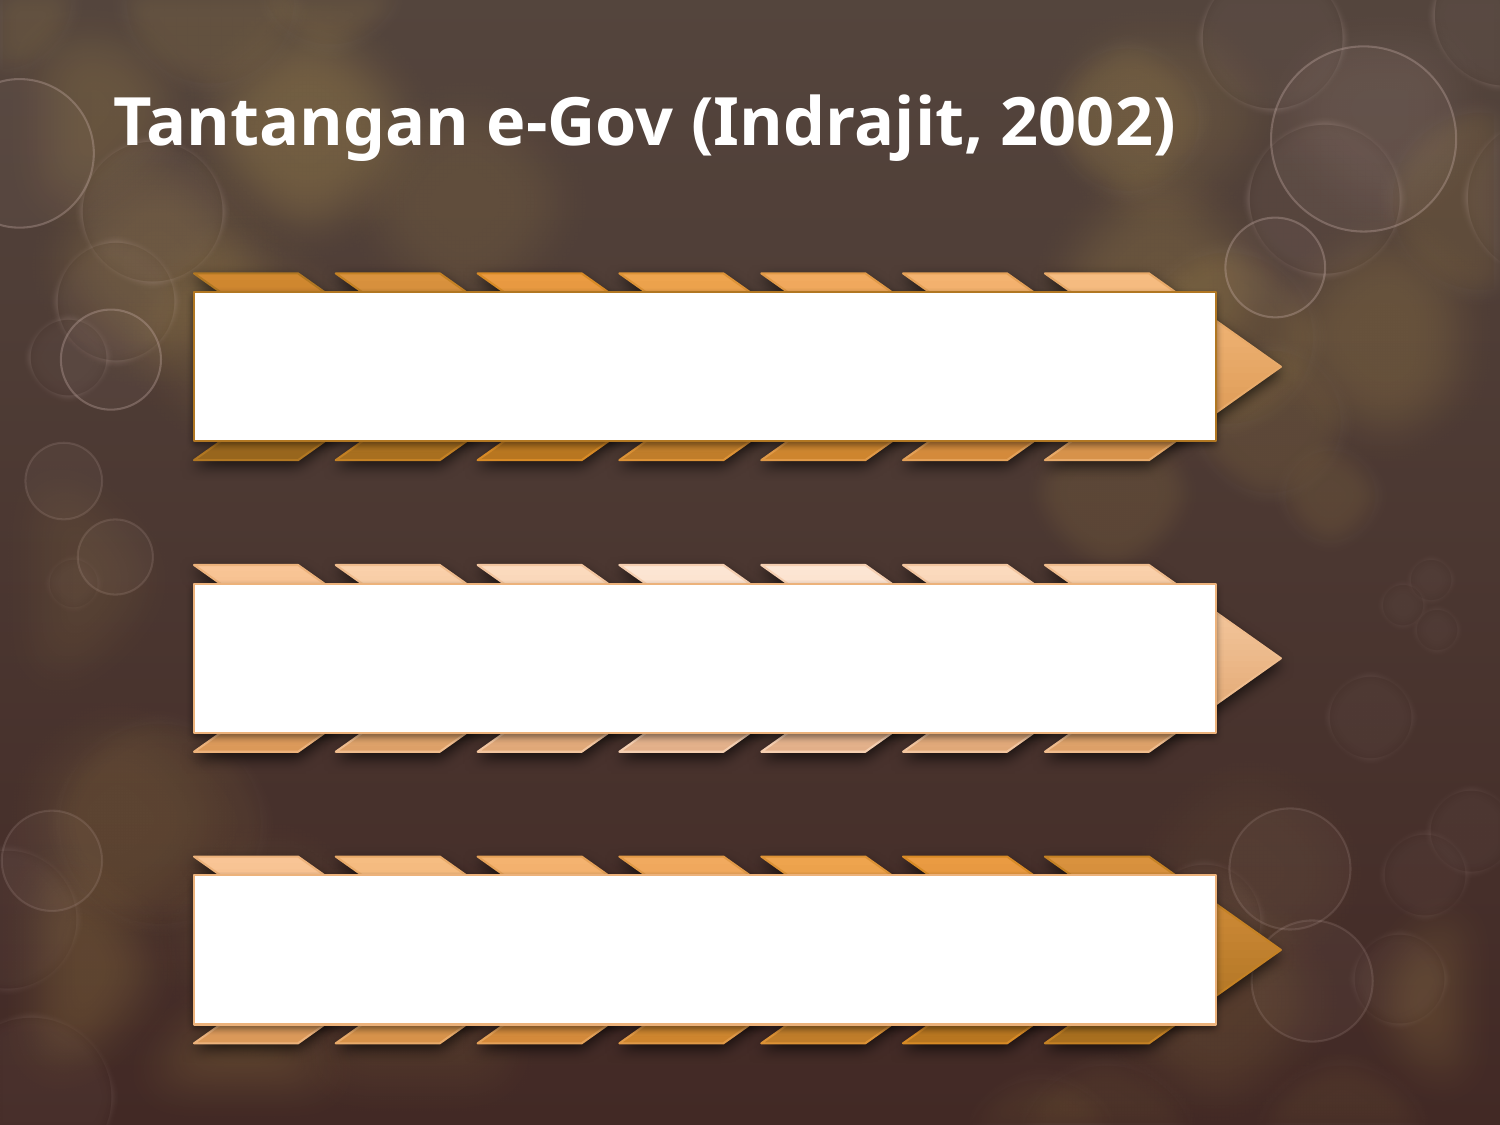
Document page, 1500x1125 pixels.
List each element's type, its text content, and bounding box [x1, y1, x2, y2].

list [0, 180, 1476, 1045]
title Tantangan e-Gov (Indrajit, 2002) [98, 43, 1433, 180]
